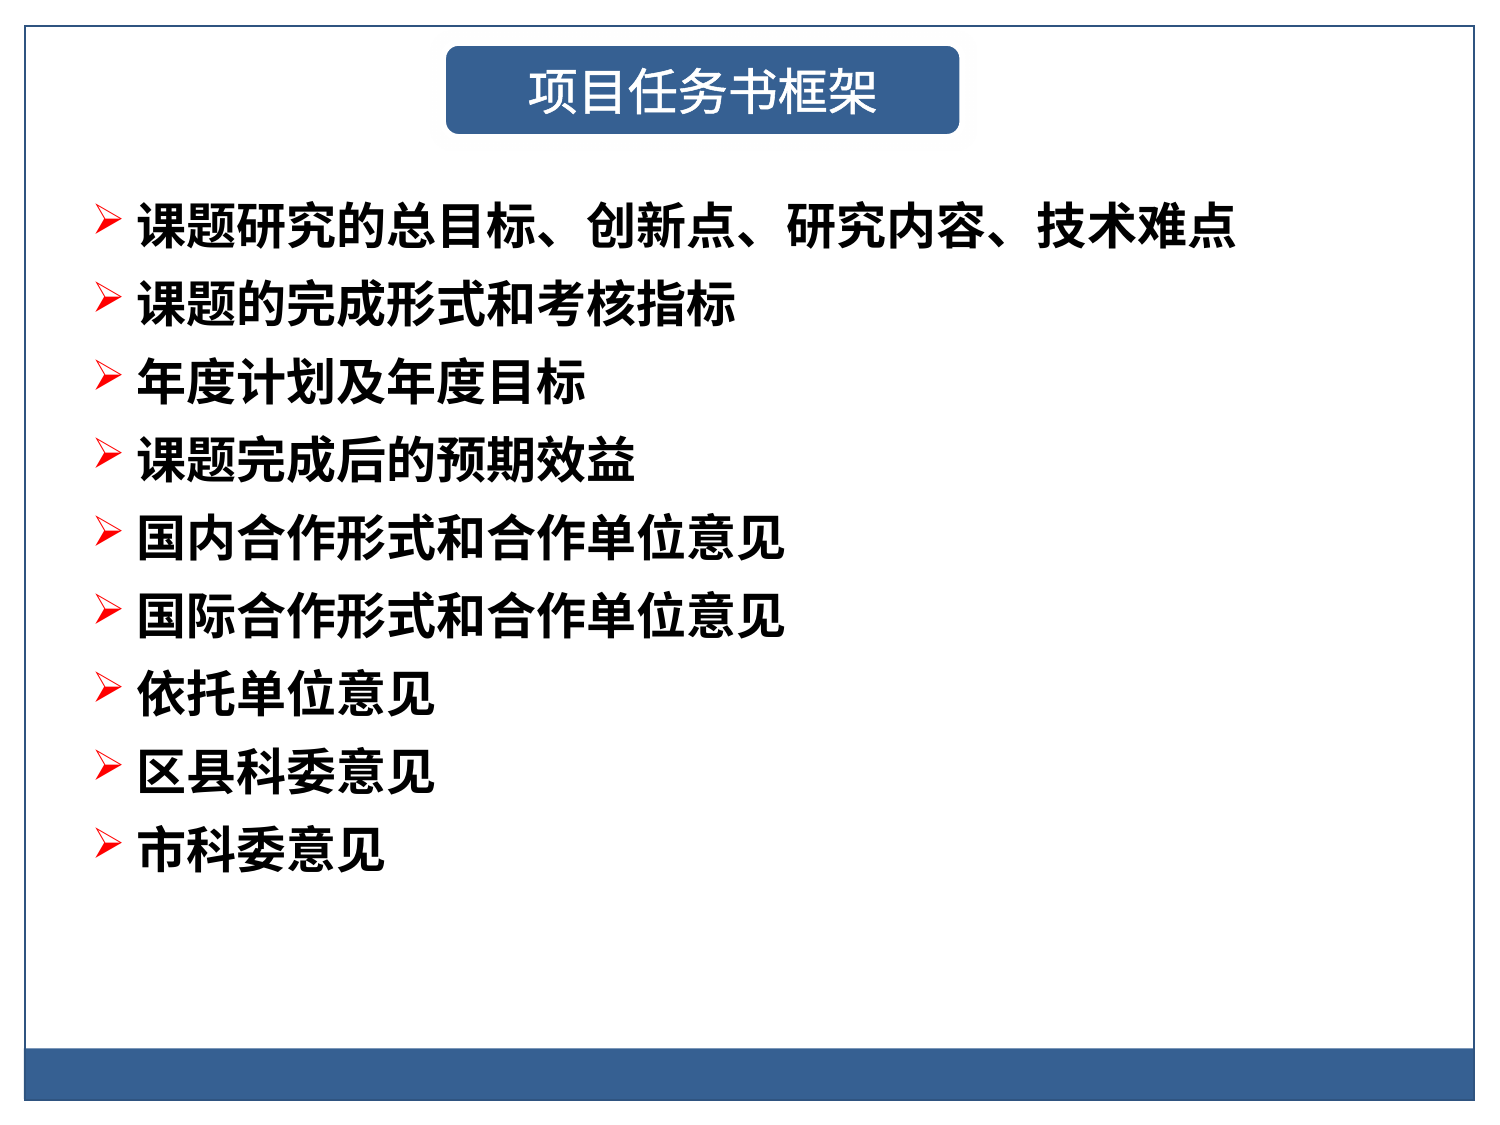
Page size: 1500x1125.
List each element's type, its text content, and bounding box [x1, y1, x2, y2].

text_box [822, 265, 1500, 1125]
text_box 项目任务书框架 [439, 39, 966, 141]
list 课题研究的总目标、创新点、研究内容、技术难点 课题的完成形式和考核指标 年度计划及年度目标 课题完成后的预期效益 国内合作形式和合作单位意见 国际合作形式和合作单位意见 依托单位意见 区县科委意见 市科委意见 [76, 184, 1465, 918]
